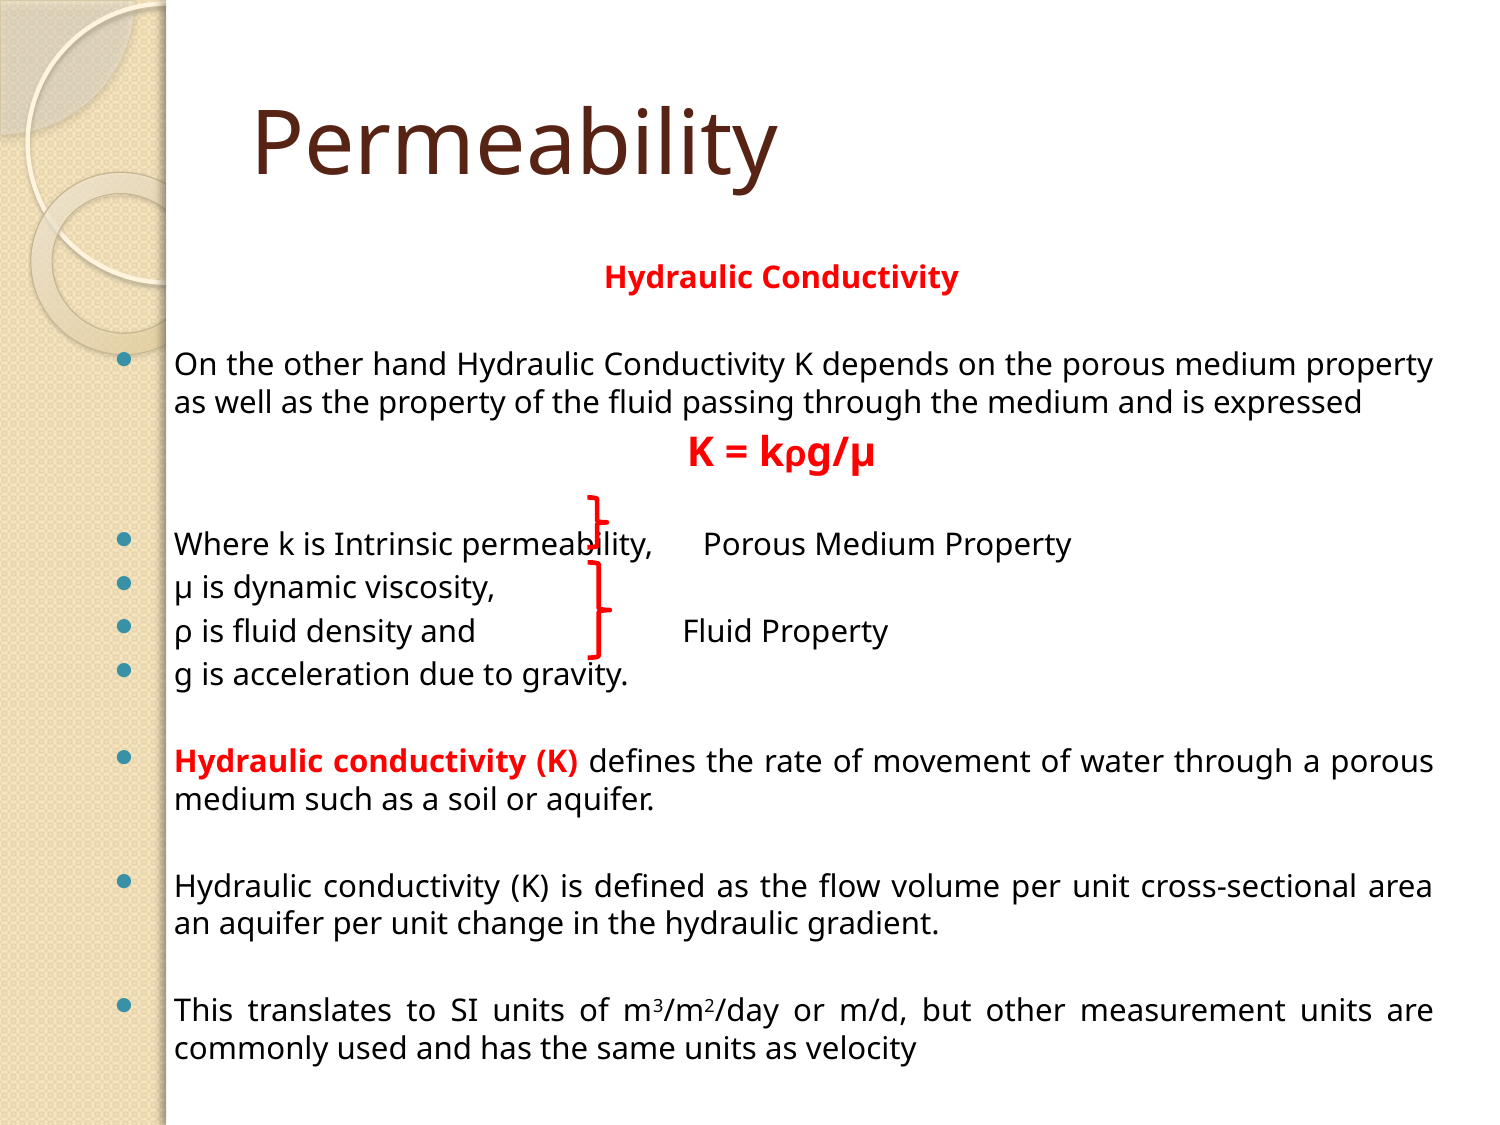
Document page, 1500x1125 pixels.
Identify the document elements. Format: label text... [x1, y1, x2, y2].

title Permeability [235, 45, 1466, 233]
list Hydraulic Conductivity On the other hand Hydraulic Conductivity K depends on the porous medium property as well as the property of the fluid passing through the medium and is expressed K = kρg/μ Where k is Intrinsic permeability, Porous Medium Property μ is dynamic viscosity, ρ is fluid density and Fluid Property g is acceleration due to gravity. Hydraulic conductivity (K) defines the rate of movement of water through a porous medium such as a soil or aquifer. Hydraulic conductivity (K) is defined as the flow volume per unit cross-sectional area an aquifer per unit change in the hydraulic gradient. This translates to SI units of m3/m2/day or m/d, but other measurement units are commonly used and has the same units as velocity [99, 249, 1450, 1105]
text_box [587, 561, 611, 659]
text_box [587, 496, 608, 549]
